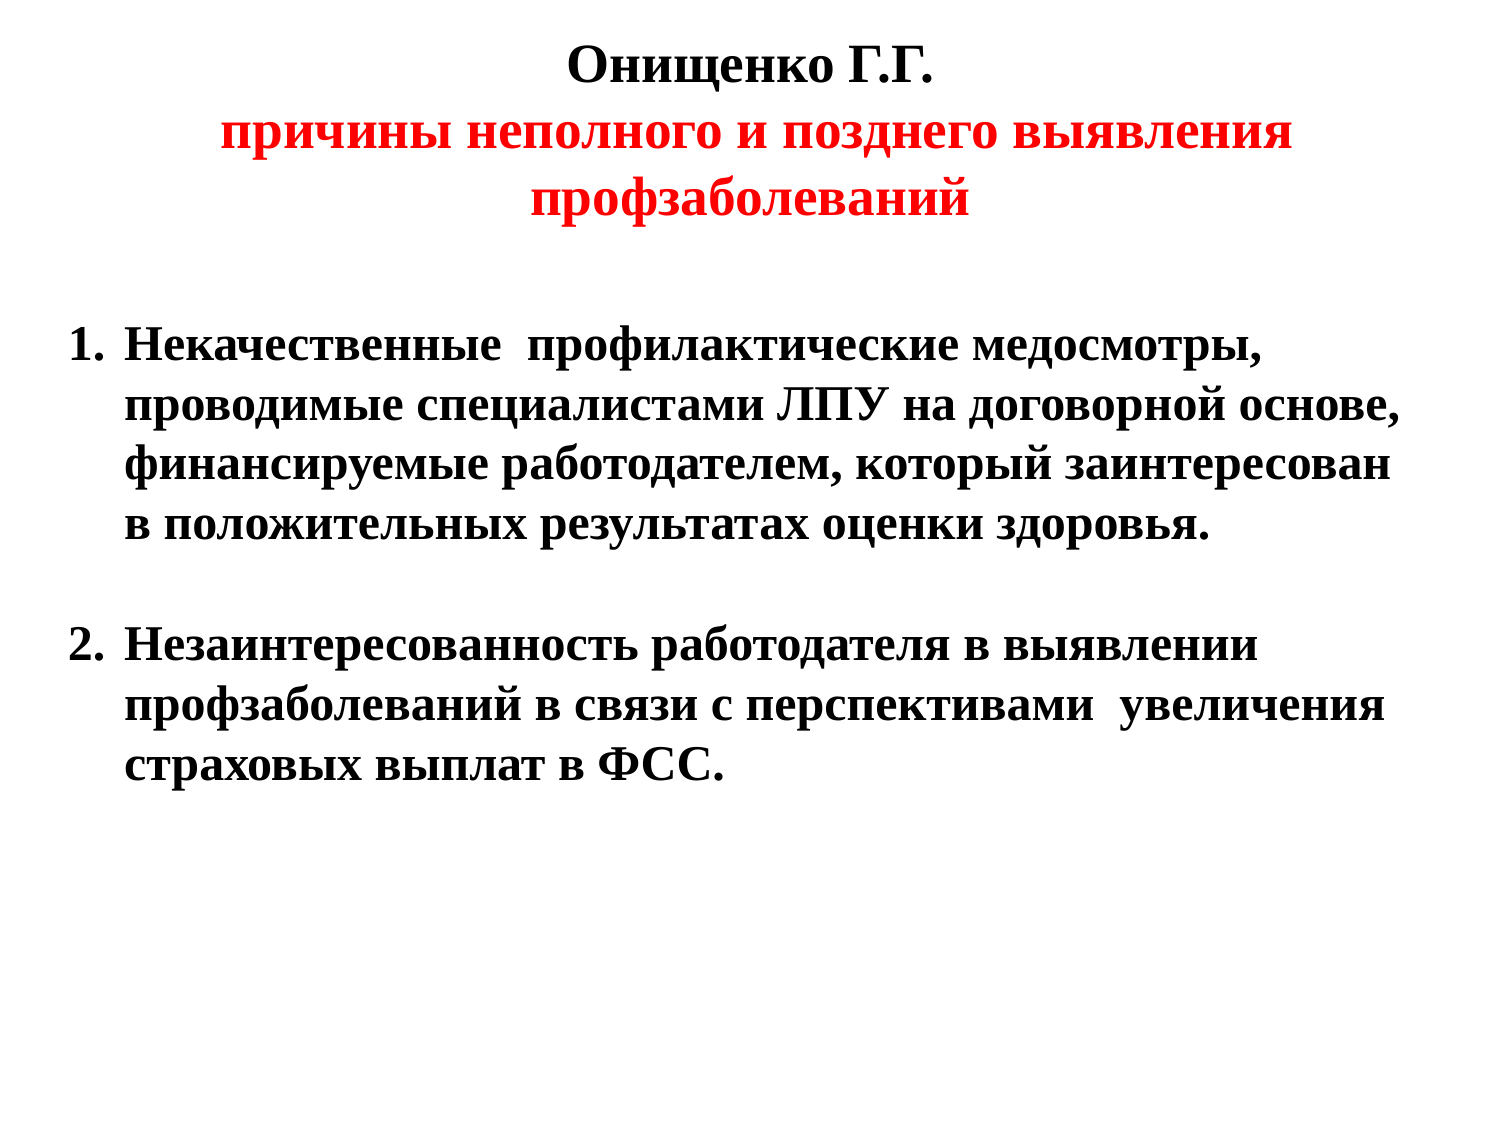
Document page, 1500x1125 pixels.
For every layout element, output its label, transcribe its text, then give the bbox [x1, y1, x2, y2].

title Онищенко Г.Г. причины неполного и позднего выявления профзаболеваний [19, 19, 1482, 235]
text_box Некачественные профилактические медосмотры, проводимые специалистами ЛПУ на договорной основе, финансируемые работодателем, который заинтересован в положительных результатах оценки здоровья. Незаинтересованность работодателя в выявлении профзаболеваний в связи с перспективами увеличения страховых выплат в ФСС. [53, 302, 1436, 918]
